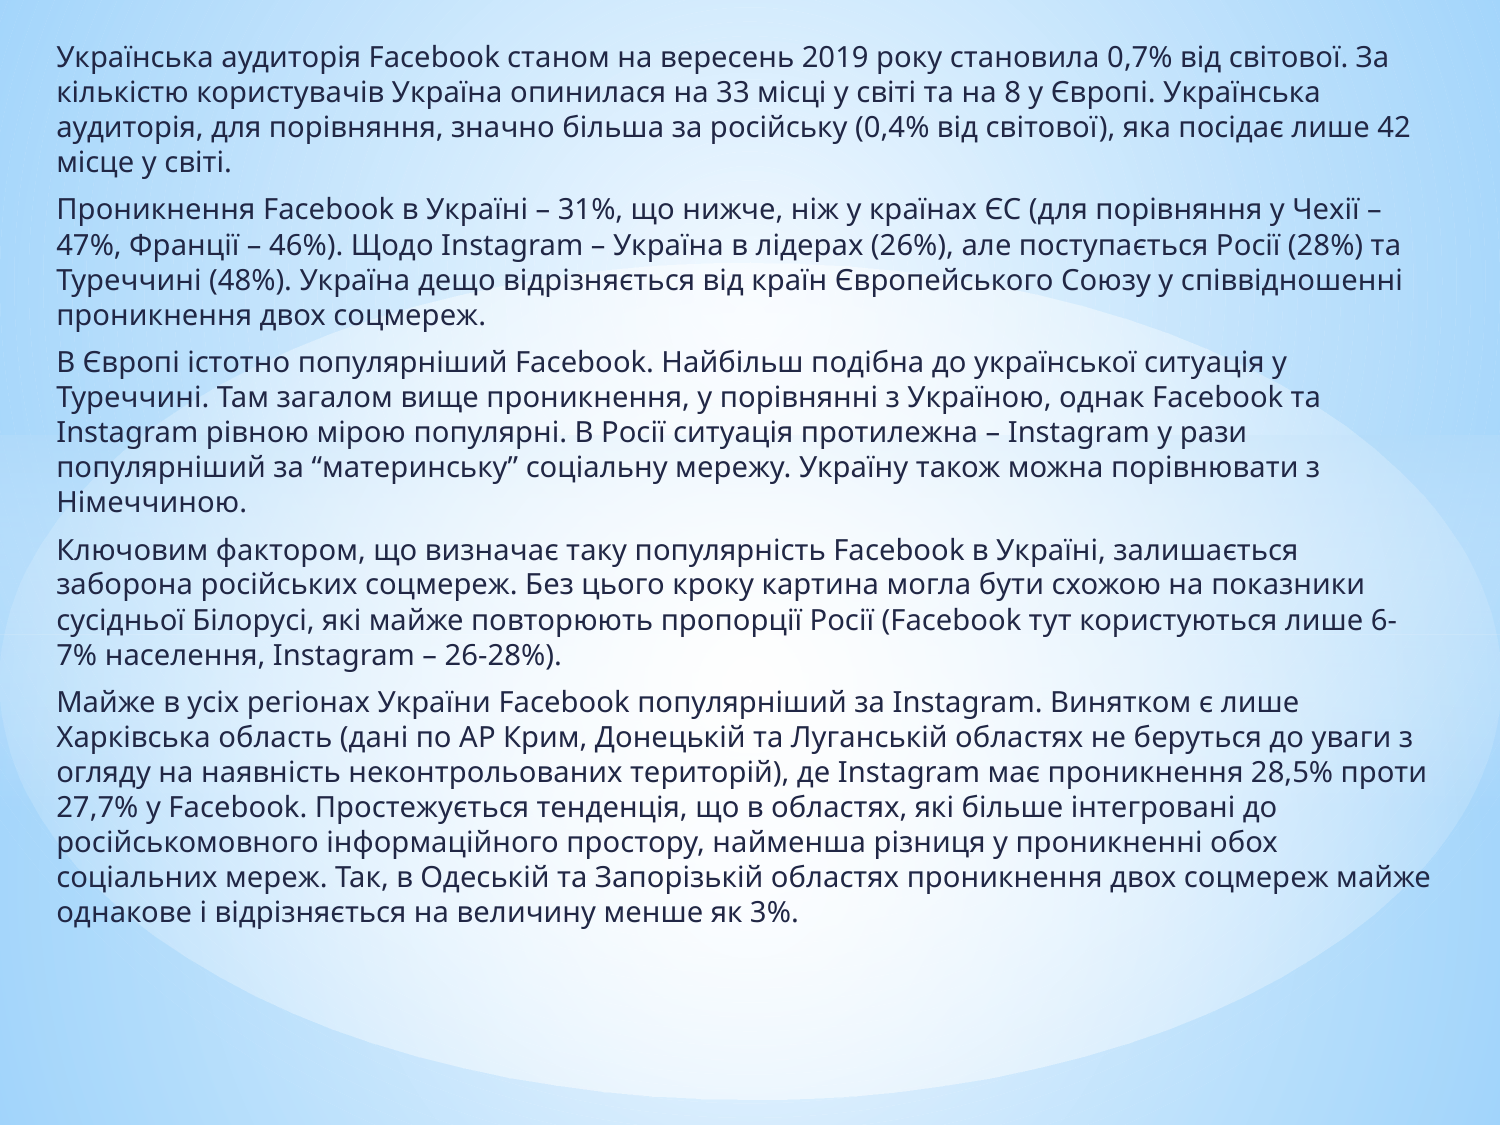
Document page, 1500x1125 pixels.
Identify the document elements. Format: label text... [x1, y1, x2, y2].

subtitle Українська аудиторія Facebook станом на вересень 2019 року становила 0,7% від світової. За кількістю користувачів Україна опинилася на 33 місці у світі та на 8 у Європі. Українська аудиторія, для порівняння, значно більша за російську (0,4% від світової), яка посідає лише 42 місце у світі. Проникнення Facebook в Україні – 31%, що нижче, ніж у країнах ЄС (для порівняння у Чехії – 47%, Франції – 46%). Щодо Instagram – Україна в лідерах (26%), але поступається Росії (28%) та Туреччині (48%). Україна дещо відрізняється від країн Європейського Союзу у співвідношенні проникнення двох соцмереж. В Європі істотно популярніший Facebook. Найбільш подібна до української ситуація у Туреччині. Там загалом вище проникнення, у порівнянні з Україною, однак Facebook та Instagram рівною мірою популярні. В Росії ситуація протилежна – Instagram у рази популярніший за “материнську” соціальну мережу. Україну також можна порівнювати з Німеччиною. Ключовим фактором, що визначає таку популярність Facebook в Україні, залишається заборона російських соцмереж. Без цього кроку картина могла бути схожою на показники сусідньої Білорусі, які майже повторюють пропорції Росії (Facebook тут користуються лише 6-7% населення, Instagram – 26-28%). Майже в усіх регіонах України Facebook популярніший за Instagram. Винятком є лише Харківська область (дані по АР Крим, Донецькій та Луганській областях не беруться до уваги з огляду на наявність неконтрольованих територій), де Instagram має проникнення 28,5% проти 27,7% у Facebook. Простежується тенденція, що в областях, які більше інтегровані до російськомовного інформаційного простору, найменша різниця у проникненні обох соціальних мереж. Так, в Одеській та Запорізькій областях проникнення двох соцмереж майже однакове і відрізняється на величину менше як 3%. [41, 30, 1447, 1083]
